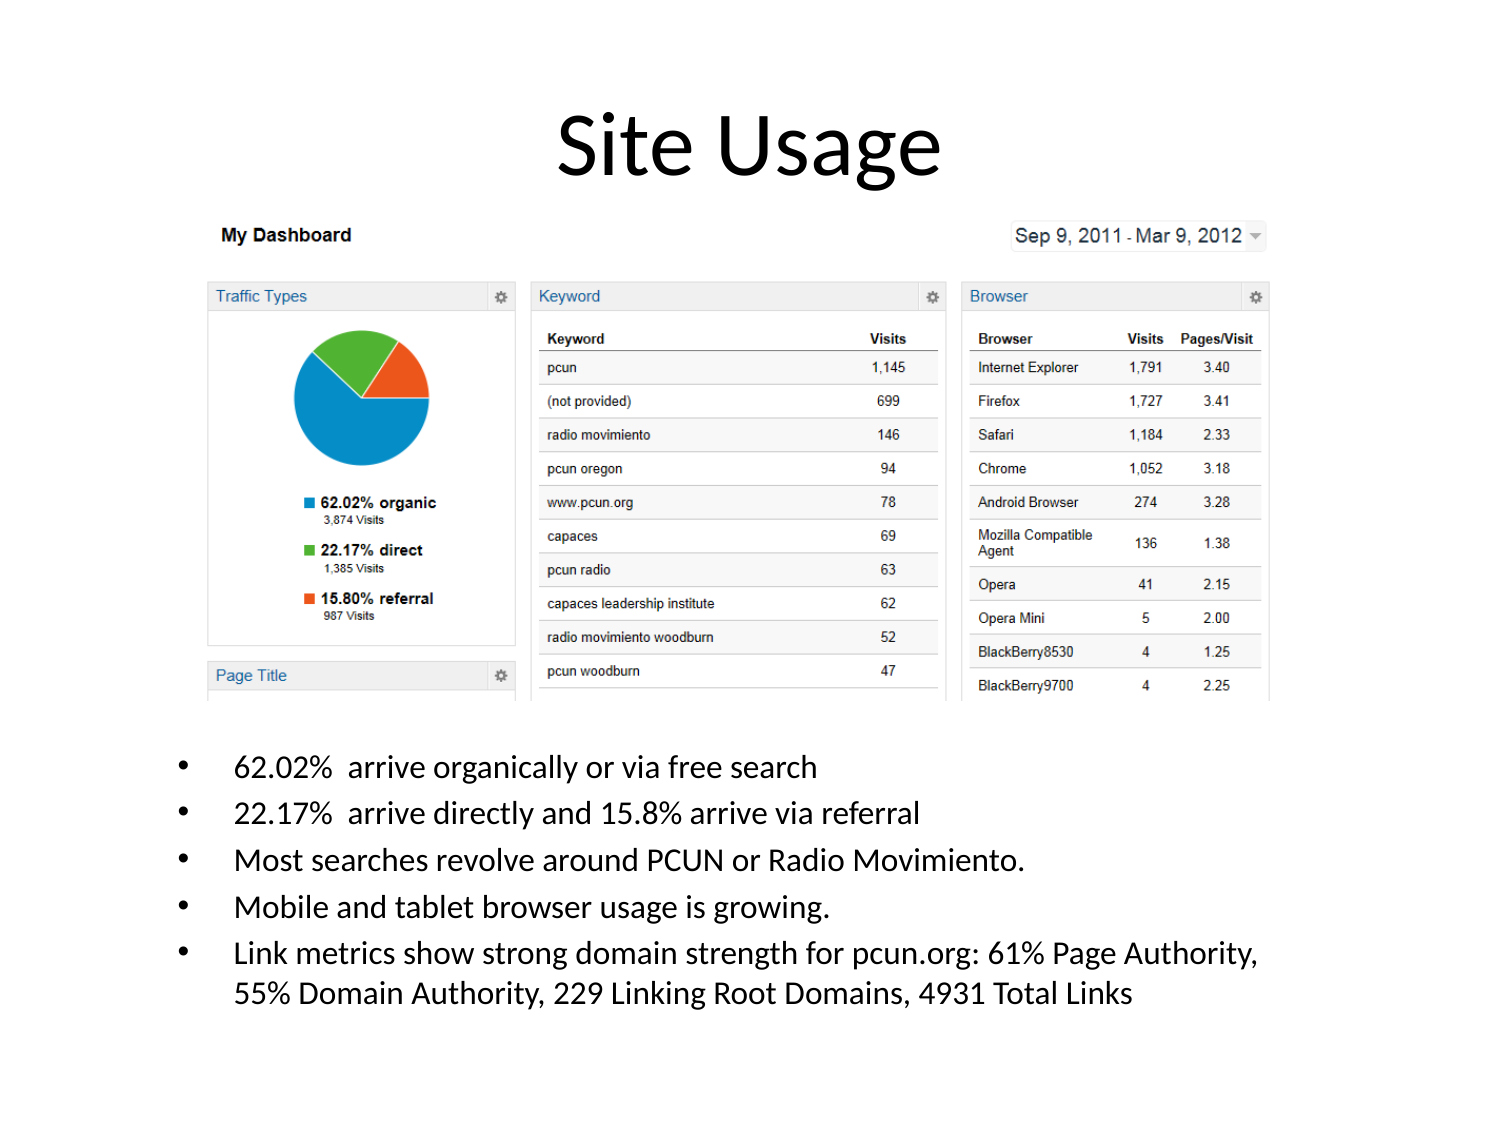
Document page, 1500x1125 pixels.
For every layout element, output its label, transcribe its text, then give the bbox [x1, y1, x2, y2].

title Site Usage [75, 45, 1425, 233]
picture [199, 212, 1276, 702]
list 62.02% arrive organically or via free search 22.17% arrive directly and 15.8% arrive via referral Most searches revolve around PCUN or Radio Movimiento. Mobile and tablet browser usage is growing. Link metrics show strong domain strength for pcun.org: 61% Page Authority, 55% Domain Authority, 229 Linking Root Domains, 4931 Total Links [162, 737, 1363, 1050]
